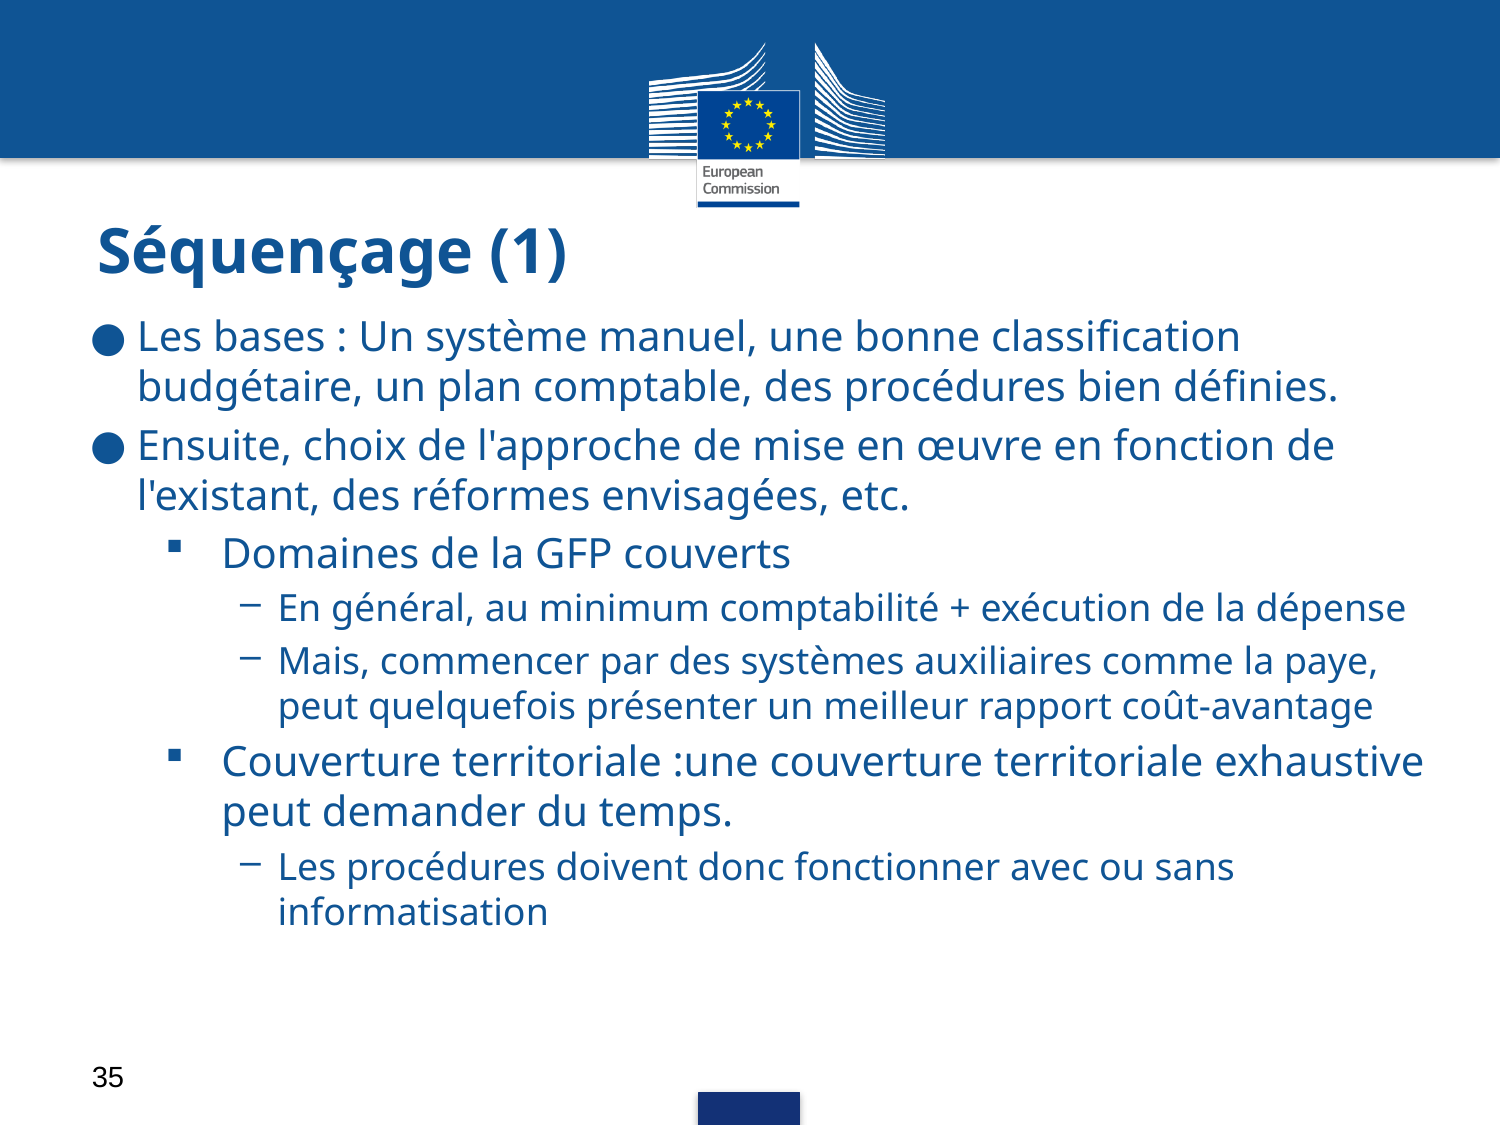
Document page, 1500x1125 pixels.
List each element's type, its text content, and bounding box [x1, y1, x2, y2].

title Séquençage (1) [23, 116, 1302, 302]
picture [649, 42, 885, 116]
slide_number 35 [76, 1022, 553, 1102]
list Les bases : Un système manuel, une bonne classification budgétaire, un plan comptable, des procédures bien définies. Ensuite, choix de l'approche de mise en œuvre en fonction de l'existant, des réformes envisagées, etc. Domaines de la GFP couverts En général, au minimum comptabilité + exécution de la dépense Mais, commencer par des systèmes auxiliaires comme la paye, peut quelquefois présenter un meilleur rapport coût-avantage Couverture territoriale :une couverture territoriale exhaustive peut demander du temps. Les procédures doivent donc fonctionner avec ou sans informatisation [0, 302, 1466, 908]
